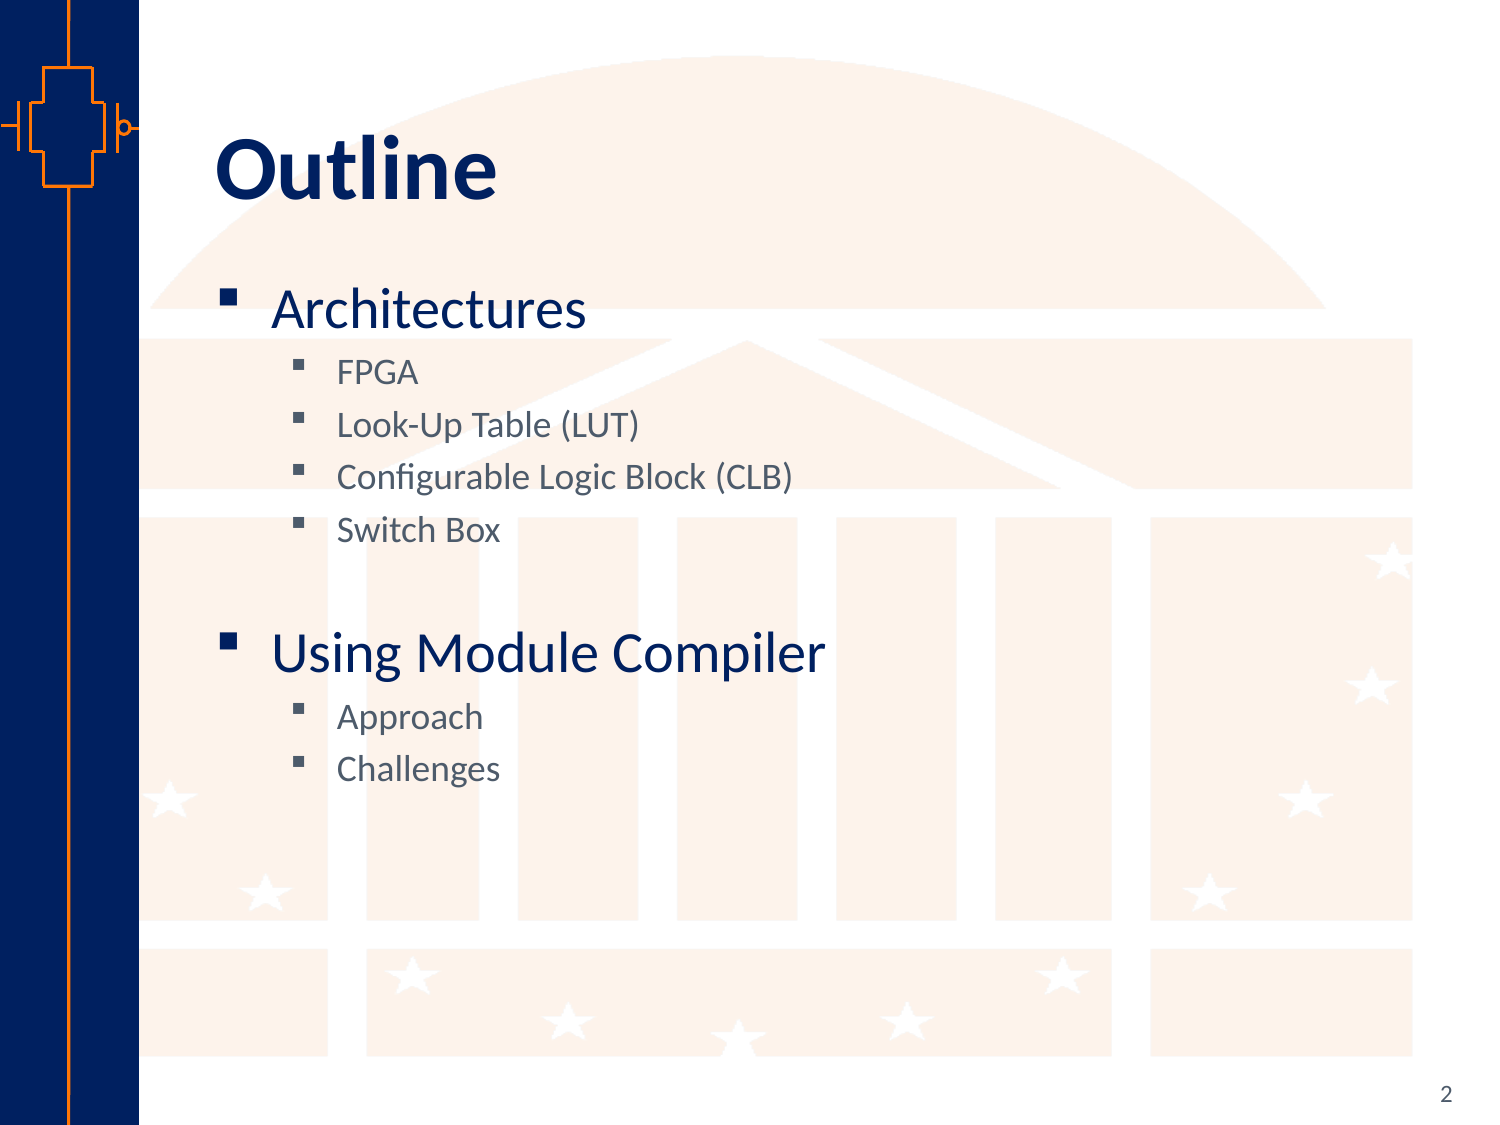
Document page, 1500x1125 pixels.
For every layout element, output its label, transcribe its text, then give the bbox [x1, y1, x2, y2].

list Architectures FPGA Look-Up Table (LUT) Configurable Logic Block (CLB) Switch Box Using Module Compiler Approach Challenges [200, 262, 1425, 988]
slide_number 2 [1425, 1062, 1488, 1123]
title Outline [200, 37, 1388, 225]
